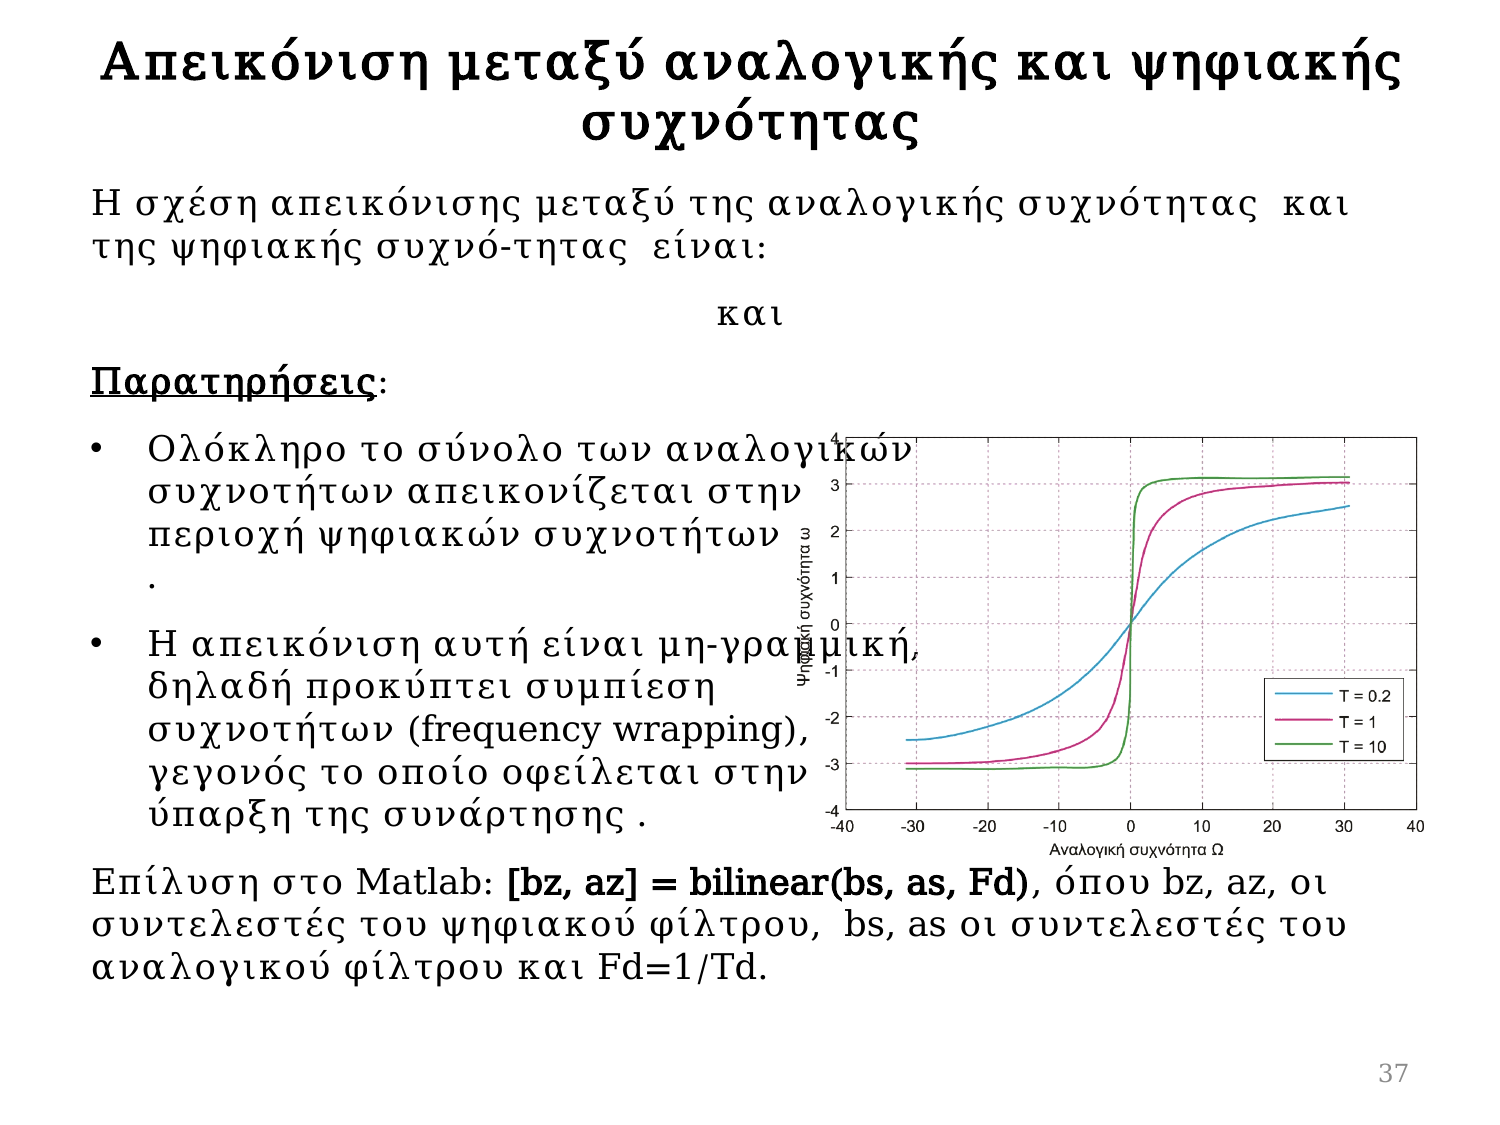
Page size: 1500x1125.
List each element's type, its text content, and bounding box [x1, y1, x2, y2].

picture [796, 432, 1424, 859]
title Απεικόνιση μεταξύ αναλογικής και ψηφιακής συχνότητας [75, 19, 1425, 159]
slide_number 37 [1222, 1042, 1425, 1103]
